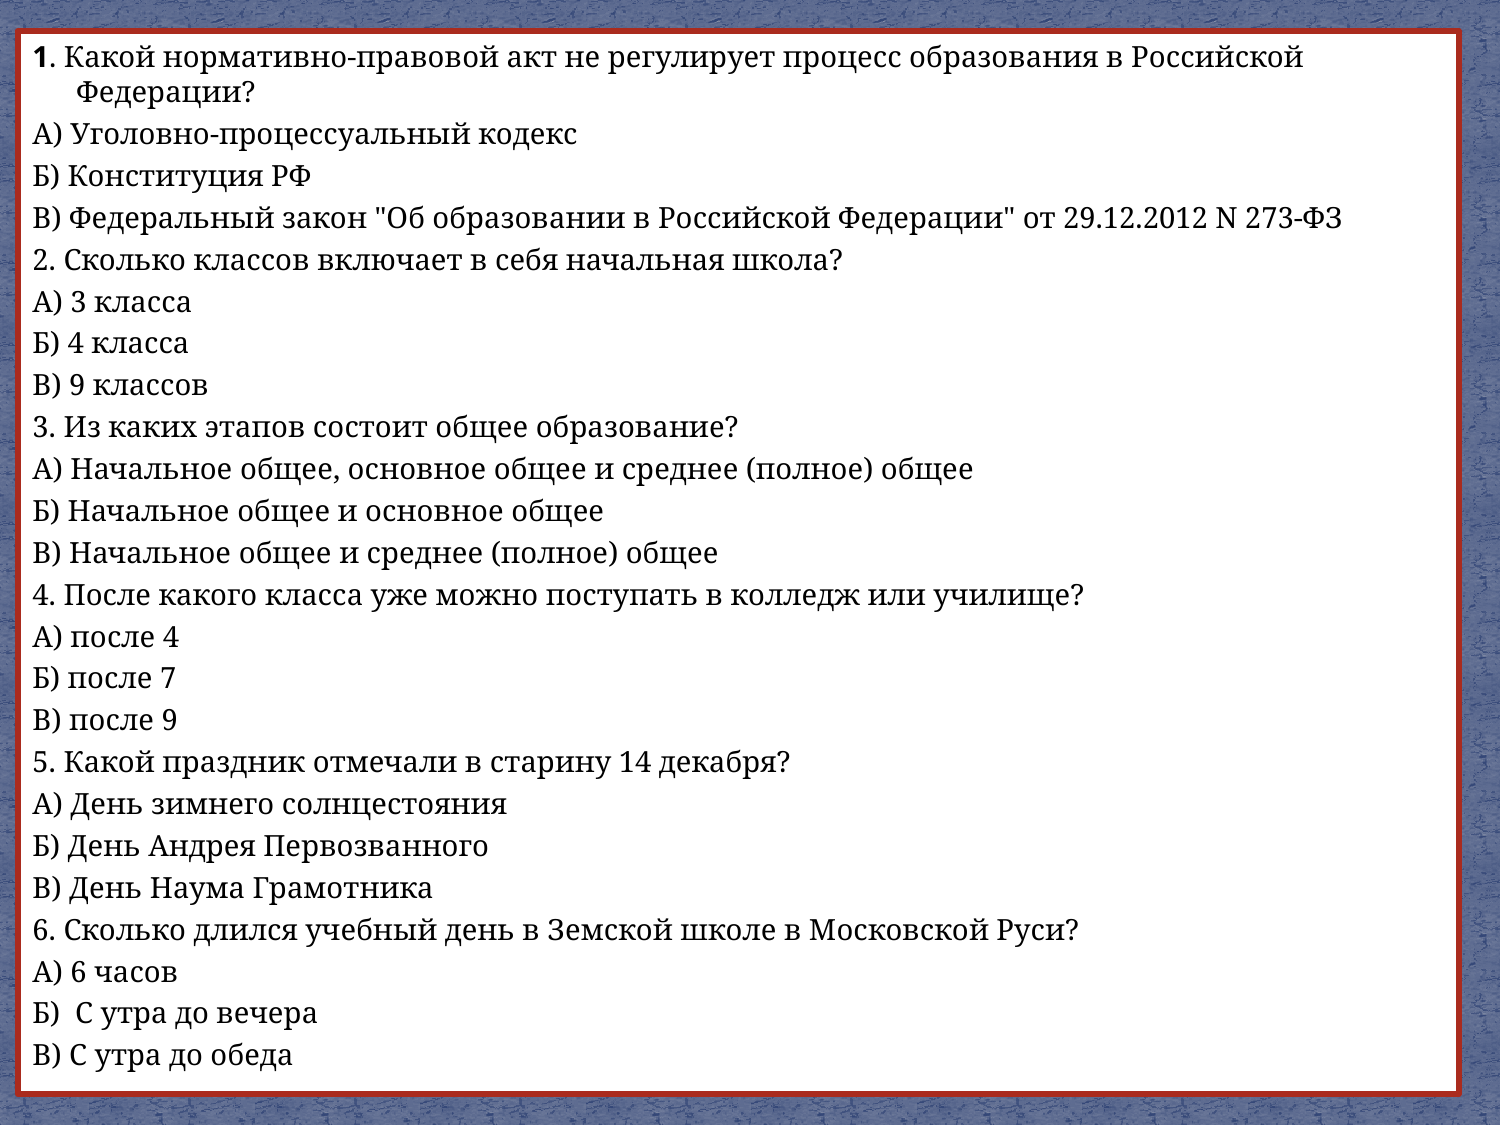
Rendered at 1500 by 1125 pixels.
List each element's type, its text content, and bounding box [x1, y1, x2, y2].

list 1. Какой нормативно-правовой акт не регулирует процесс образования в Российской Федерации? А) Уголовно-процессуальный кодекс Б) Конституция РФ В) Федеральный закон "Об образовании в Российской Федерации" от 29.12.2012 N 273-ФЗ 2. Сколько классов включает в себя начальная школа? А) 3 класса Б) 4 класса В) 9 классов 3. Из каких этапов состоит общее образование? А) Начальное общее, основное общее и среднее (полное) общее Б) Начальное общее и основное общее В) Начальное общее и среднее (полное) общее 4. После какого класса уже можно поступать в колледж или училище? А) после 4 Б) после 7 В) после 9 5. Какой праздник отмечали в старину 14 декабря? А) День зимнего солнцестояния Б) День Андрея Первозванного В) День Наума Грамотника 6. Сколько длился учебный день в Земской школе в Московской Руси? А) 6 часов Б) С утра до вечера В) С утра до обеда [15, 28, 1462, 1097]
